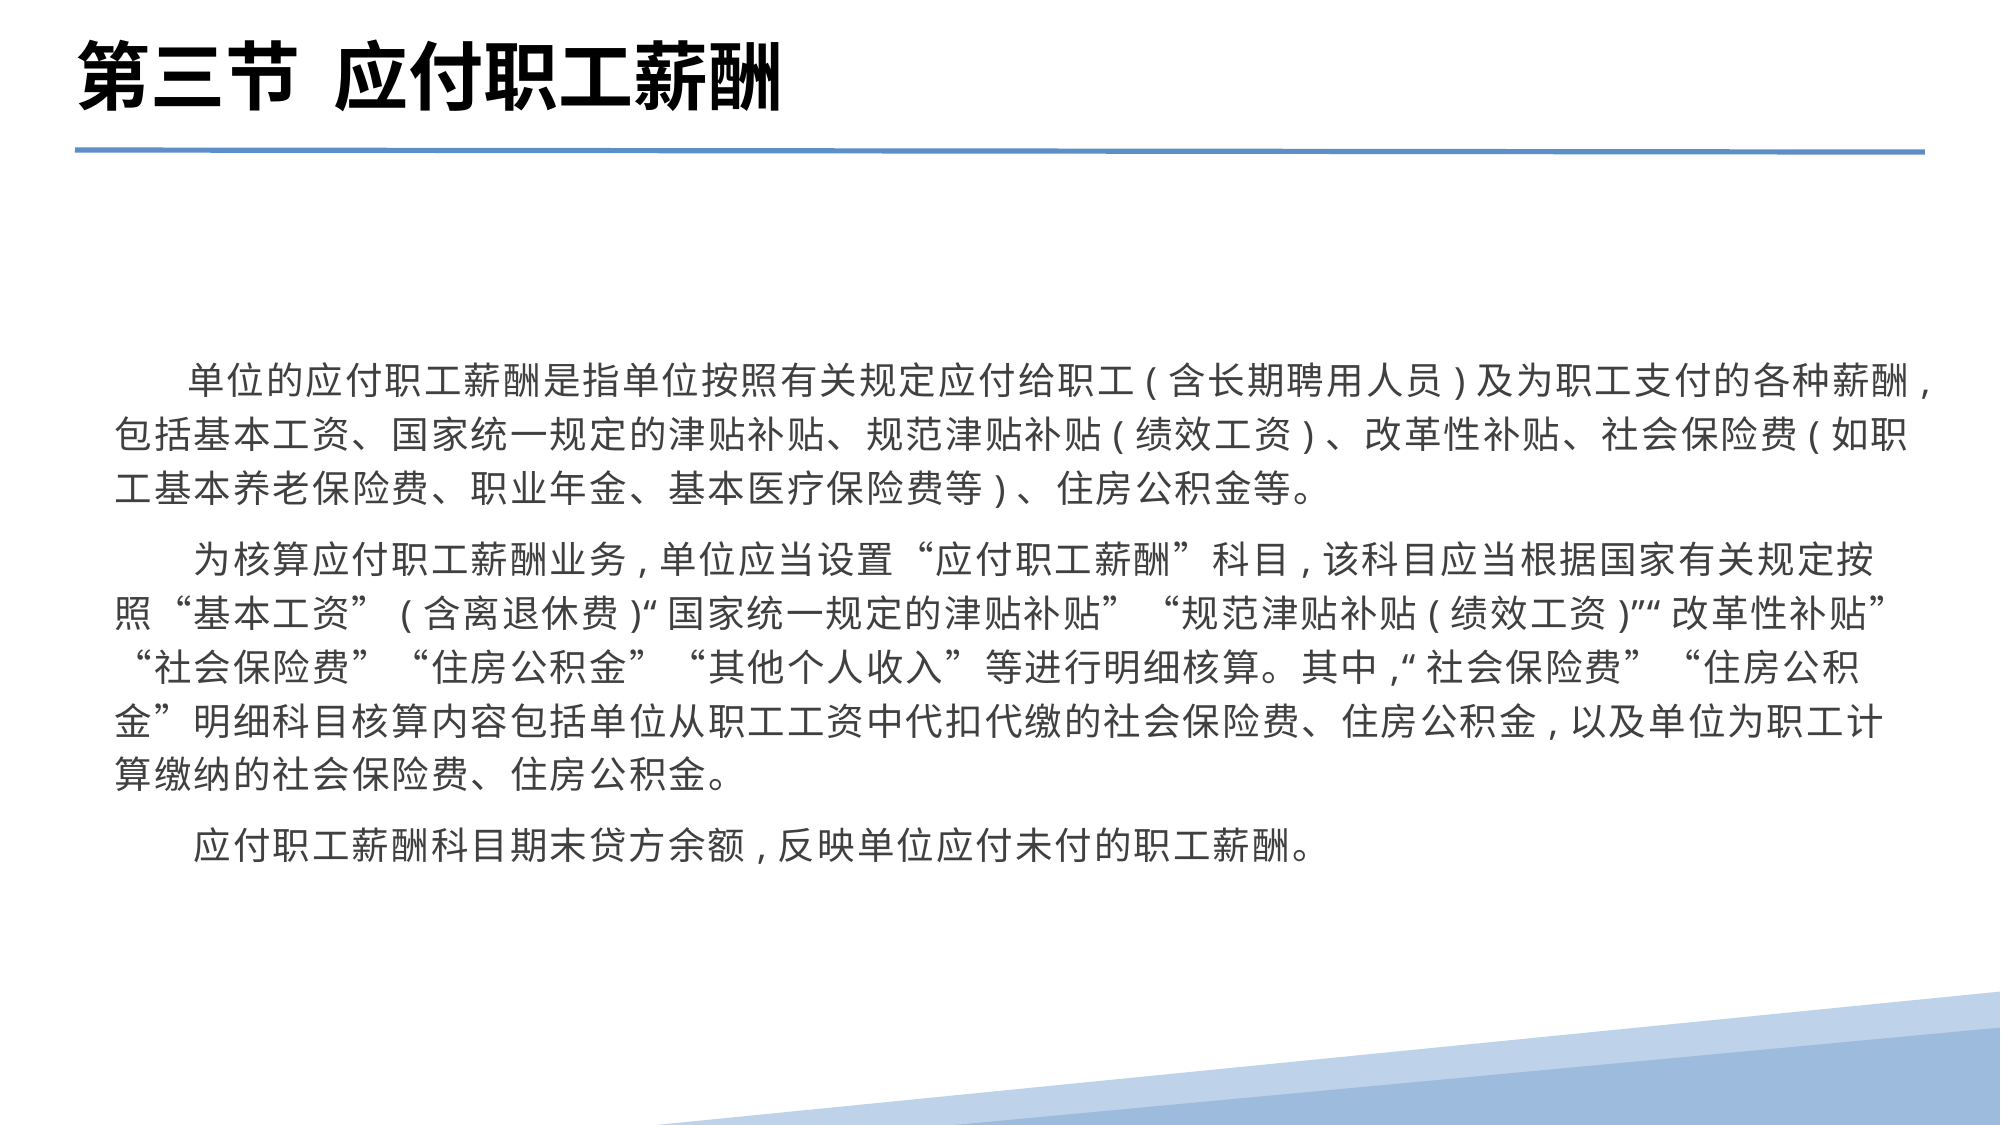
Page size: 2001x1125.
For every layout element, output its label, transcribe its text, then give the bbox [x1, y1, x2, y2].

text_box 单位的应付职工薪酬是指单位按照有关规定应付给职工(含长期聘用人员)及为职工支付的各种薪酬,包括基本工资、国家统一规定的津贴补贴、规范津贴补贴(绩效工资)、改革性补贴、社会保险费(如职工基本养老保险费、职业年金、基本医疗保险费等)、住房公积金等。 为核算应付职工薪酬业务,单位应当设置“应付职工薪酬”科目,该科目应当根据国家有关规定按照“基本工资”(含离退休费)“国家统一规定的津贴补贴”“规范津贴补贴(绩效工资)”“改革性补贴”“社会保险费”“住房公积金”“其他个人收入”等进行明细核算。其中,“社会保险费”“住房公积金”明细科目核算内容包括单位从职工工资中代扣代缴的社会保险费、住房公积金,以及单位为职工计算缴纳的社会保险费、住房公积金。 应付职工薪酬科目期末贷方余额,反映单位应付未付的职工薪酬。 [104, 230, 1925, 985]
text_box 第三节 应付职工薪酬 [75, 24, 1925, 125]
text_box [74, 149, 1925, 153]
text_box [656, 991, 2000, 1125]
